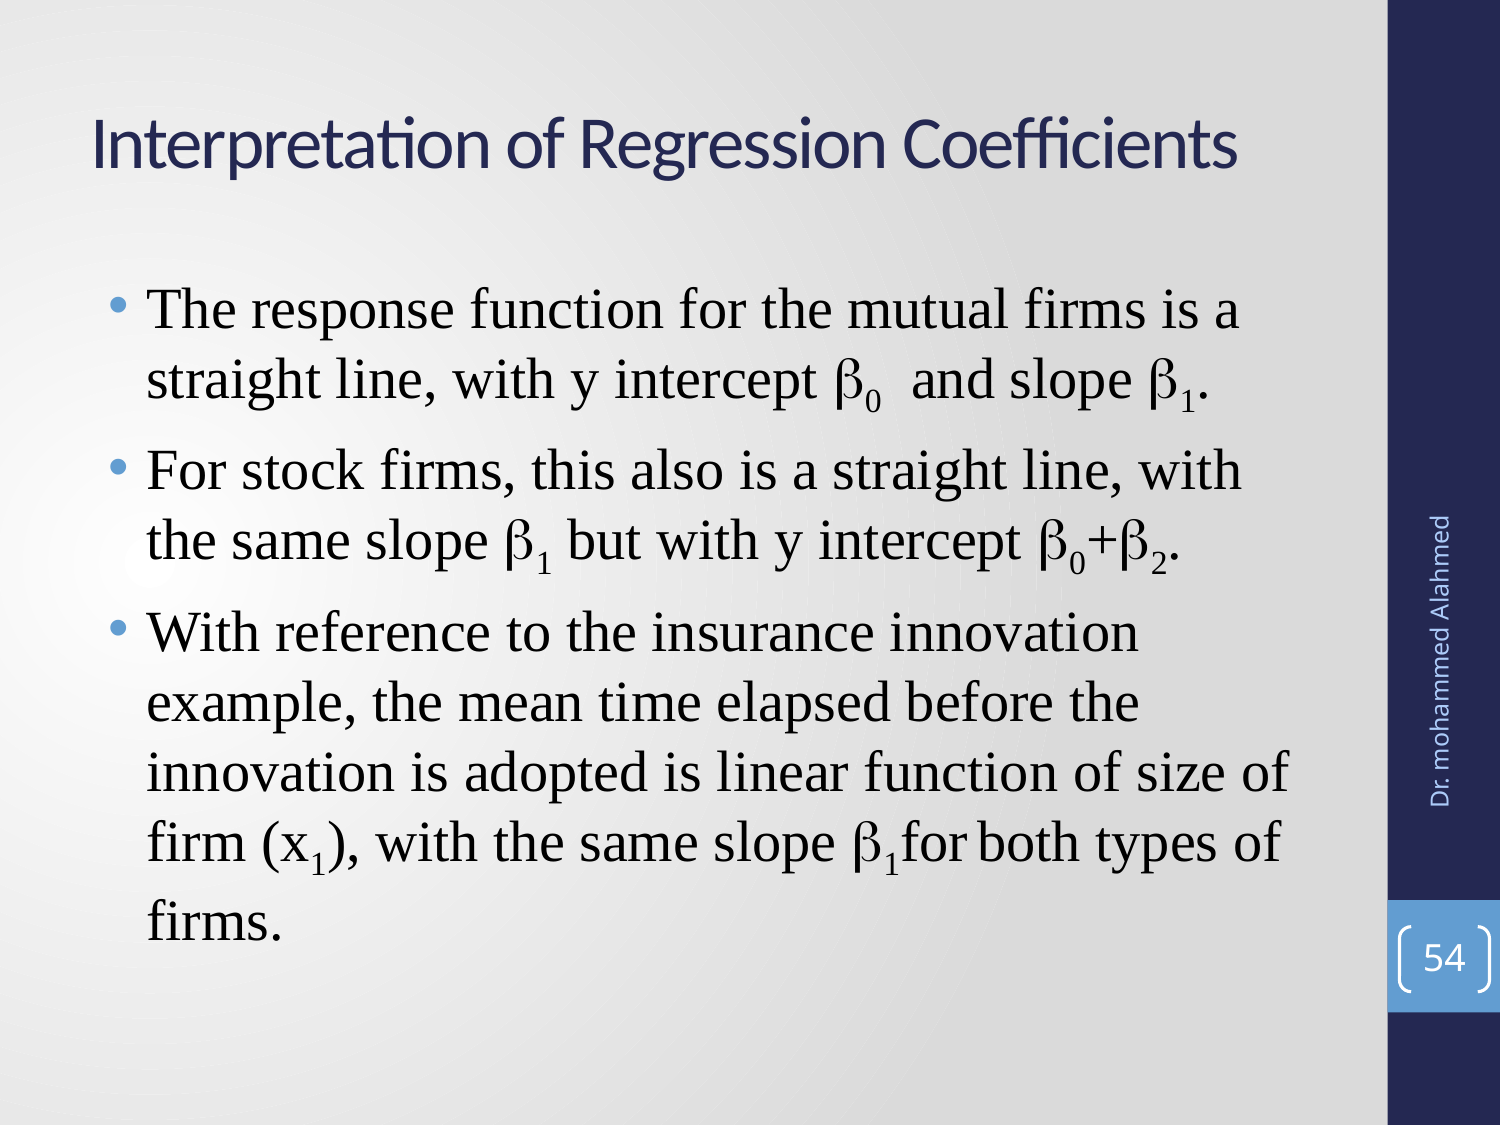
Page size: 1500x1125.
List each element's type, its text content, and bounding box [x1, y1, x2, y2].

footer Dr. mohammed Alahmed [1408, 500, 1469, 889]
title Interpretation of Regression Coefficients [75, 45, 1325, 233]
list The response function for the mutual firms is a straight line, with y intercept 0 and slope 1. For stock firms, this also is a straight line, with the same slope 1 but with y intercept 0+2. With reference to the insurance innovation example, the mean time elapsed before the innovation is adopted is linear function of size of firm (x1), with the same slope 1for both types of firms. [75, 262, 1325, 1050]
slide_number 54 [1397, 925, 1492, 994]
